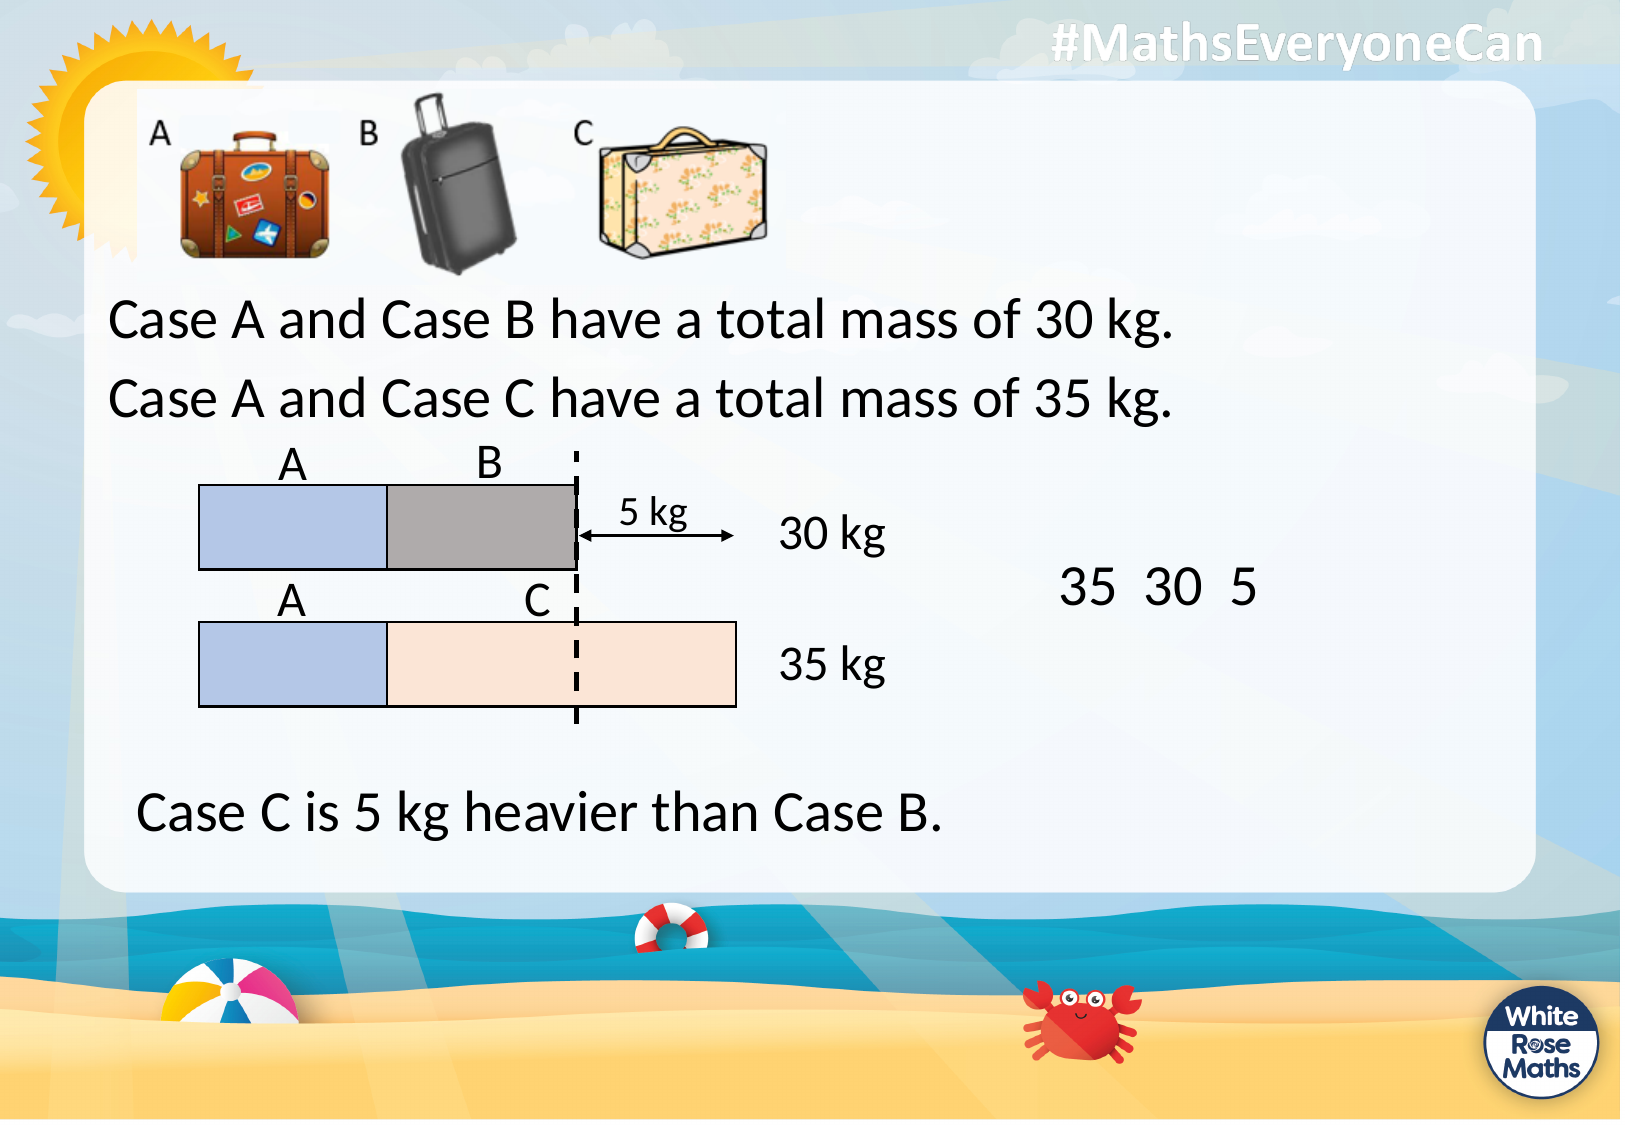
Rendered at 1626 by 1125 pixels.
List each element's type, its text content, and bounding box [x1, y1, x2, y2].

text_box Case A and Case B have a total mass of 30 kg. [93, 272, 1359, 351]
text_box Case C is 5 kg heavier than Case B. [121, 765, 1387, 921]
picture [0, 0, 1626, 1125]
text_box 35 kg [763, 622, 913, 698]
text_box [199, 559, 386, 707]
text_box Case A and Case C have a total mass of 35 kg. [93, 351, 1359, 437]
text_box 5 kg [603, 476, 713, 534]
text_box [386, 558, 576, 707]
text_box 30 kg [763, 492, 912, 567]
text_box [386, 420, 577, 558]
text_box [199, 423, 386, 559]
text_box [577, 558, 736, 707]
text_box 5 kg [603, 537, 713, 542]
